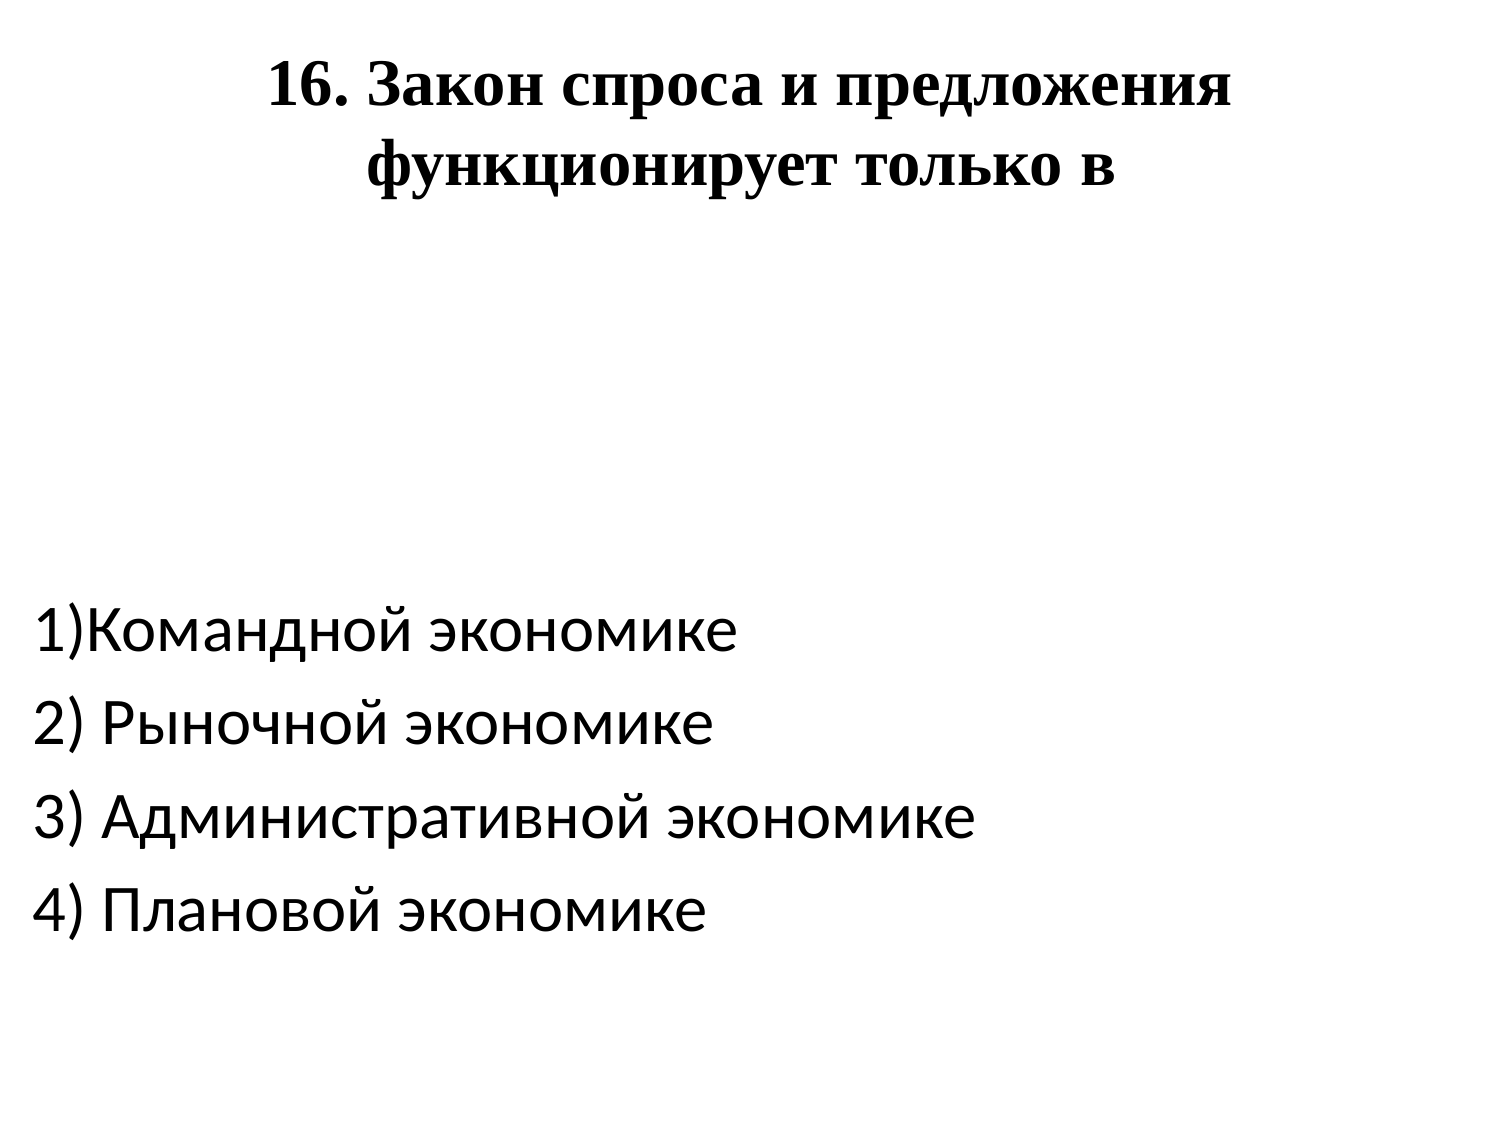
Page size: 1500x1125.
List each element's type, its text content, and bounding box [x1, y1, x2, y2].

list 16. Закон спроса и предложения функционирует только в 1)Командной экономике 2) Рыночной экономике 3) Административной экономике 4) Плановой экономике [17, 30, 1483, 1094]
